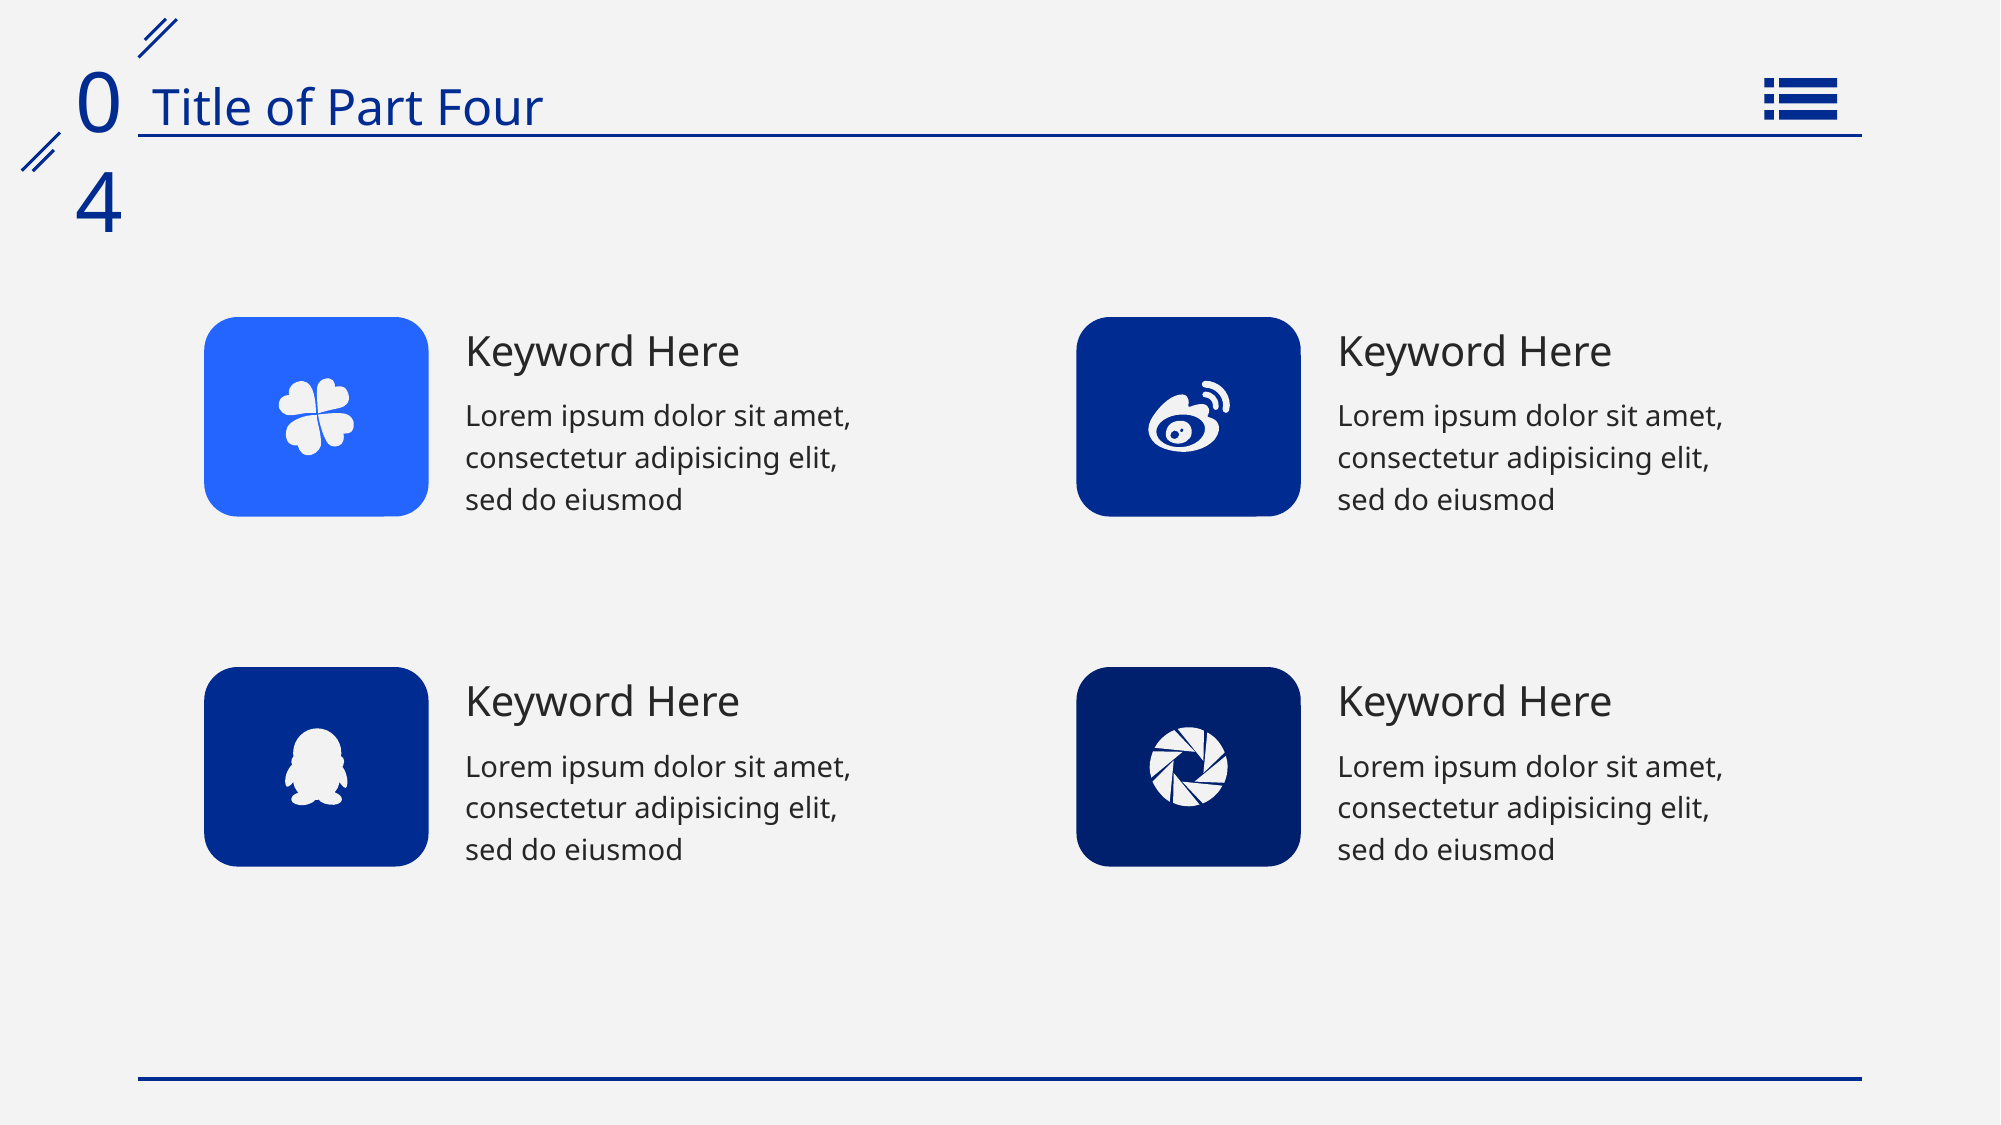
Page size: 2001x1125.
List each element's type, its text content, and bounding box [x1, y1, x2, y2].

text_box Lorem ipsum dolor sit amet, consectetur adipisicing elit, sed do eiusmod [450, 733, 895, 874]
text_box Lorem ipsum dolor sit amet, consectetur adipisicing elit, sed do eiusmod [1322, 383, 1767, 524]
text_box Lorem ipsum dolor sit amet, consectetur adipisicing elit, sed do eiusmod [450, 383, 895, 524]
text_box Keyword Here [1322, 657, 1796, 733]
text_box [278, 381, 316, 416]
text_box Keyword Here [450, 307, 924, 383]
text_box [1075, 315, 1302, 518]
text_box [1149, 727, 1228, 807]
text_box [1075, 665, 1302, 868]
text_box [203, 665, 430, 868]
text_box Keyword Here [1322, 307, 1796, 383]
text_box Lorem ipsum dolor sit amet, consectetur adipisicing elit, sed do eiusmod [1322, 733, 1767, 874]
text_box Keyword Here [450, 657, 924, 733]
text_box [285, 728, 348, 806]
text_box [203, 315, 430, 518]
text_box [1147, 380, 1230, 453]
text_box [285, 378, 354, 456]
